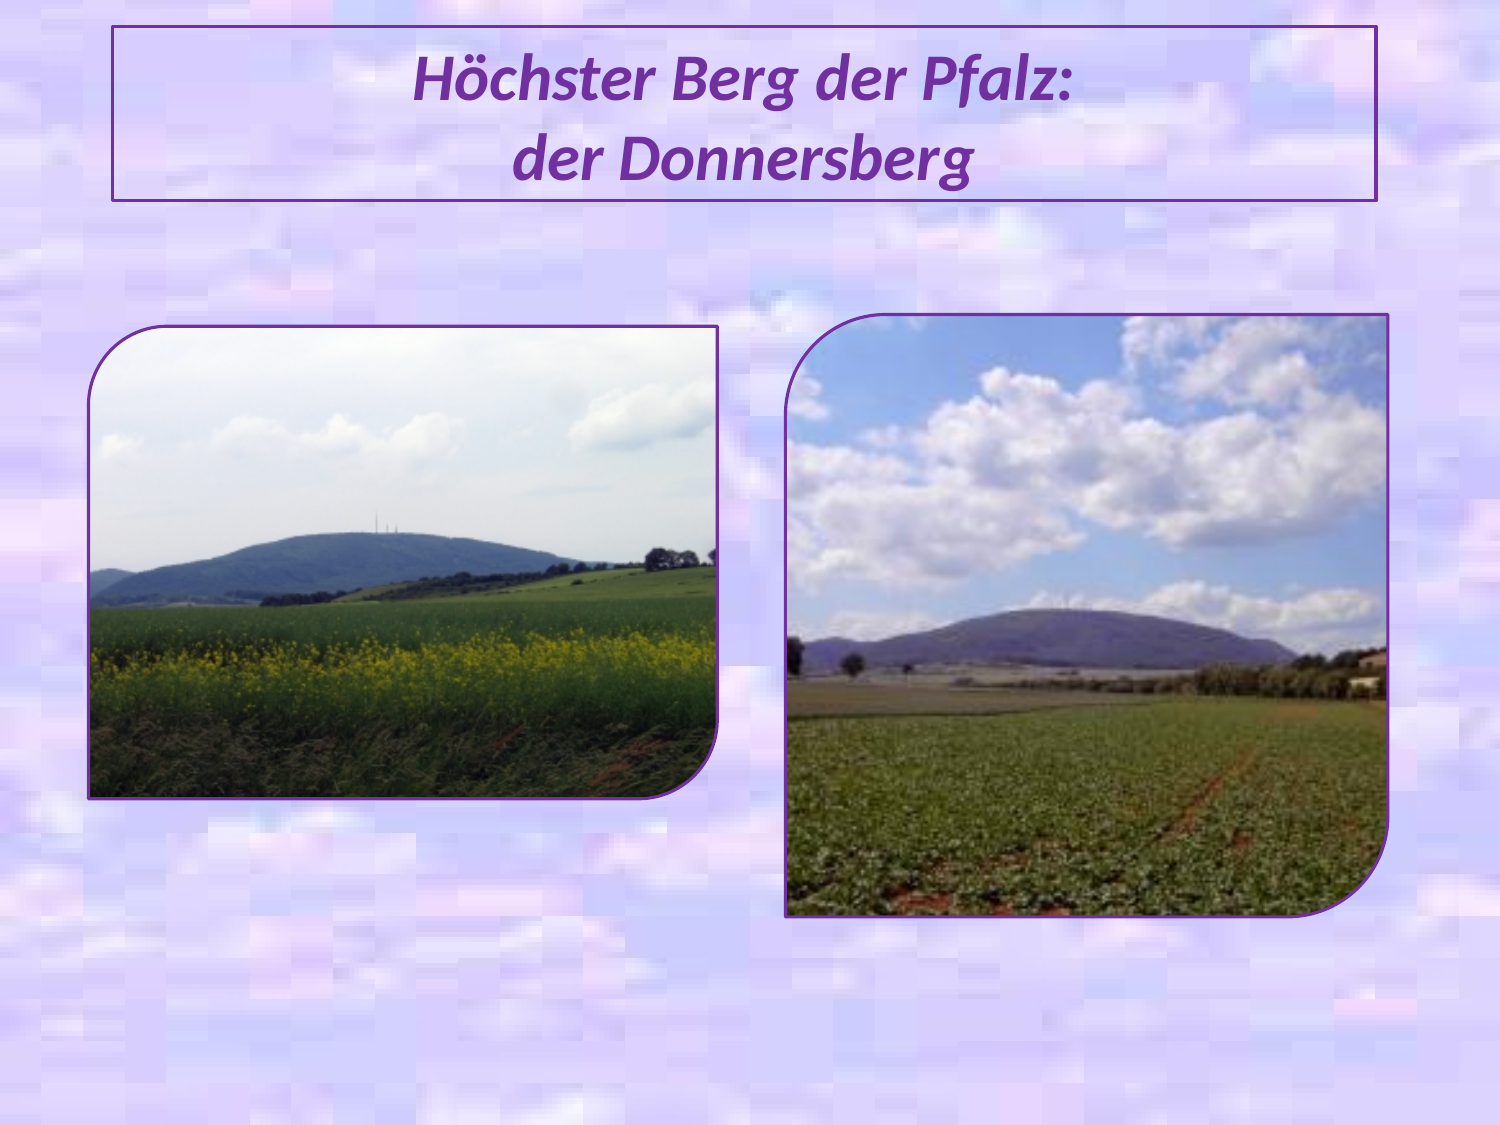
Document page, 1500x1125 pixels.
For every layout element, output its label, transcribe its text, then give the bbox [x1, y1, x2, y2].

text_box Höchster Berg der Pfalz: der Donnersberg [112, 26, 1377, 201]
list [785, 314, 1389, 918]
picture [0, 0, 1500, 1125]
